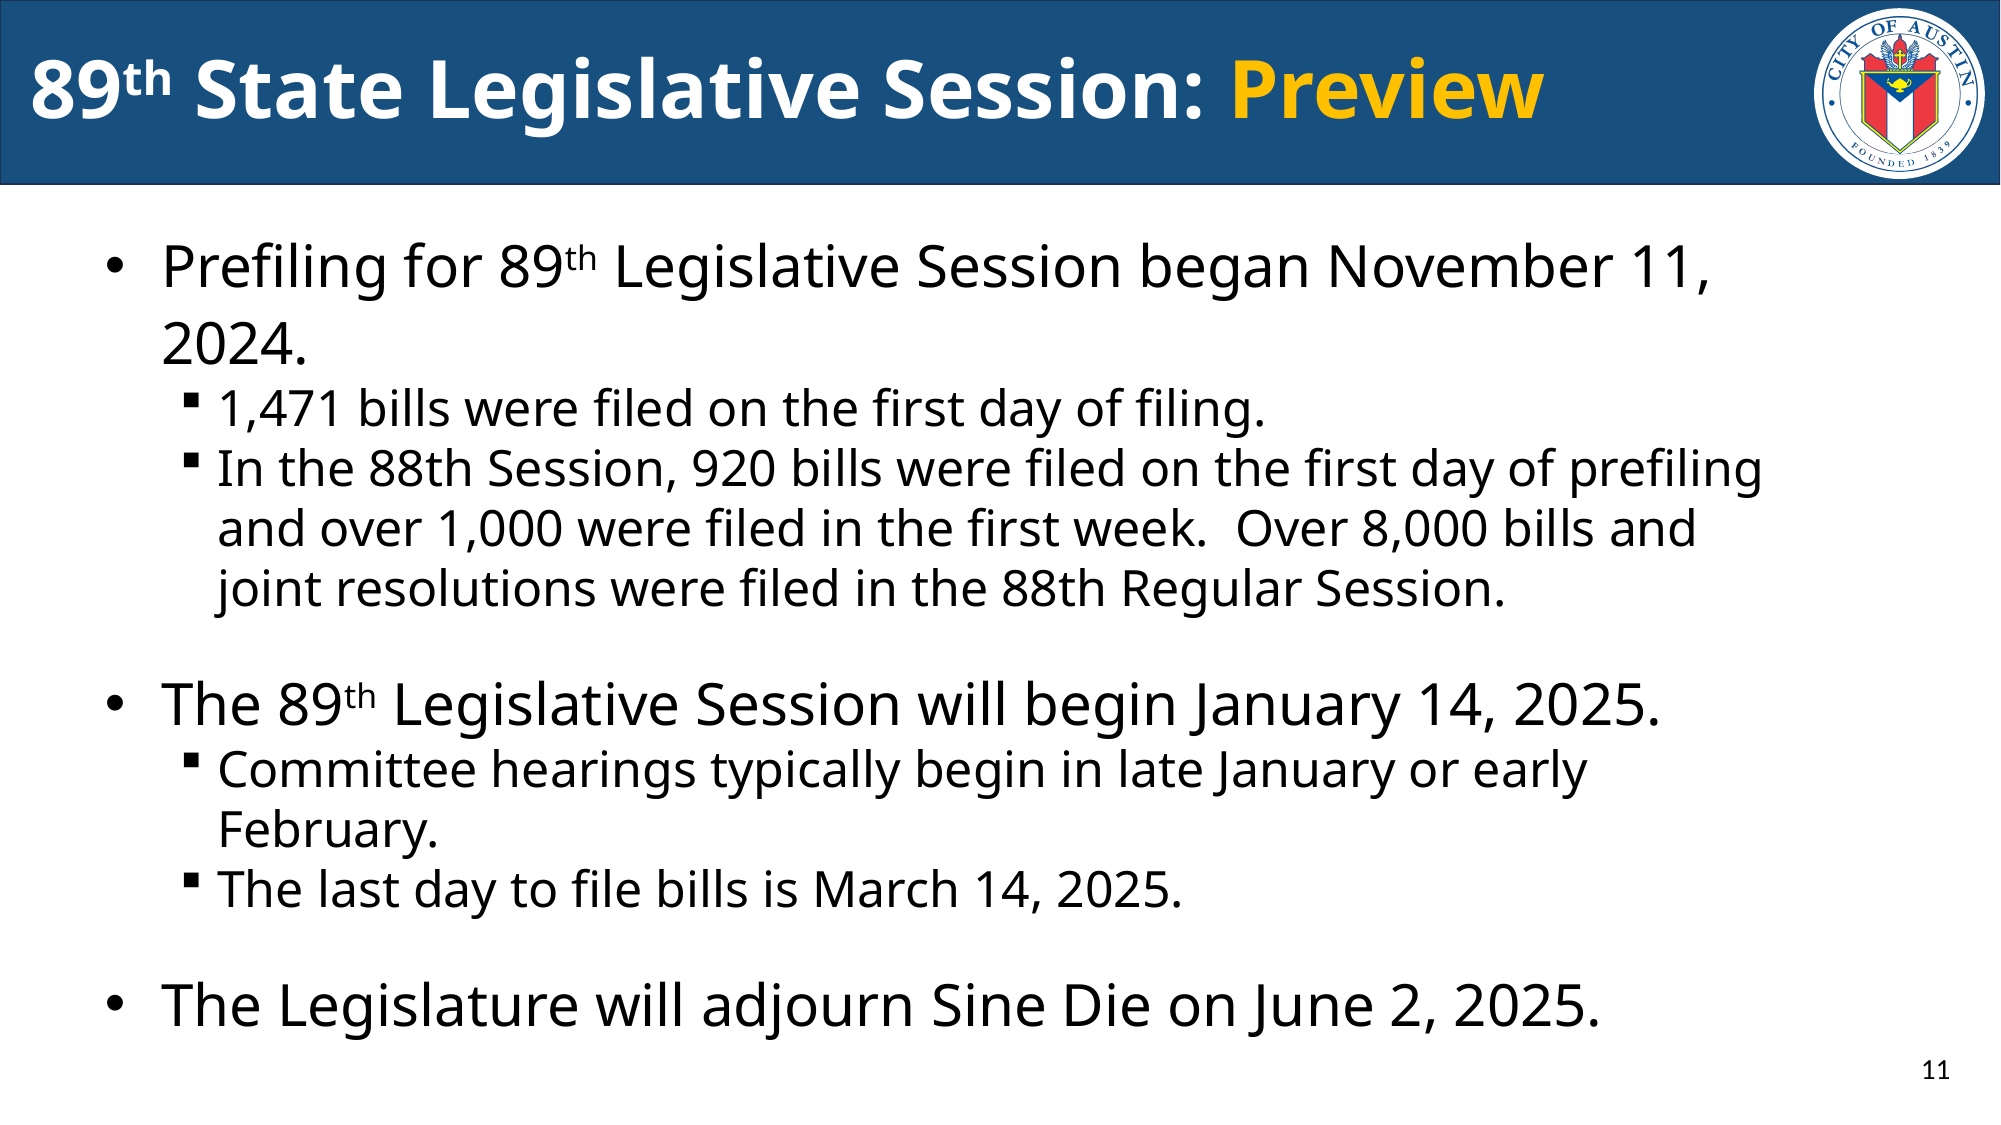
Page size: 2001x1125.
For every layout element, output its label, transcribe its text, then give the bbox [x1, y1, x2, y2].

title 89th State Legislative Session: Preview [15, 8, 1741, 178]
picture [1822, 16, 1978, 172]
text_box Prefiling for 89th Legislative Session began November 11, 2024. 1,471 bills were filed on the first day of filing. In the 88th Session, 920 bills were filed on the first day of prefiling and over 1,000 were filed in the first week. Over 8,000 bills and joint resolutions were filed in the 88th Regular Session. The 89th Legislative Session will begin January 14, 2025. Committee hearings typically begin in late January or early February. The last day to file bills is March 14, 2025. The Legislature will adjourn Sine Die on June 2, 2025. [15, 215, 1798, 1070]
slide_number 10 [1515, 1042, 1966, 1103]
